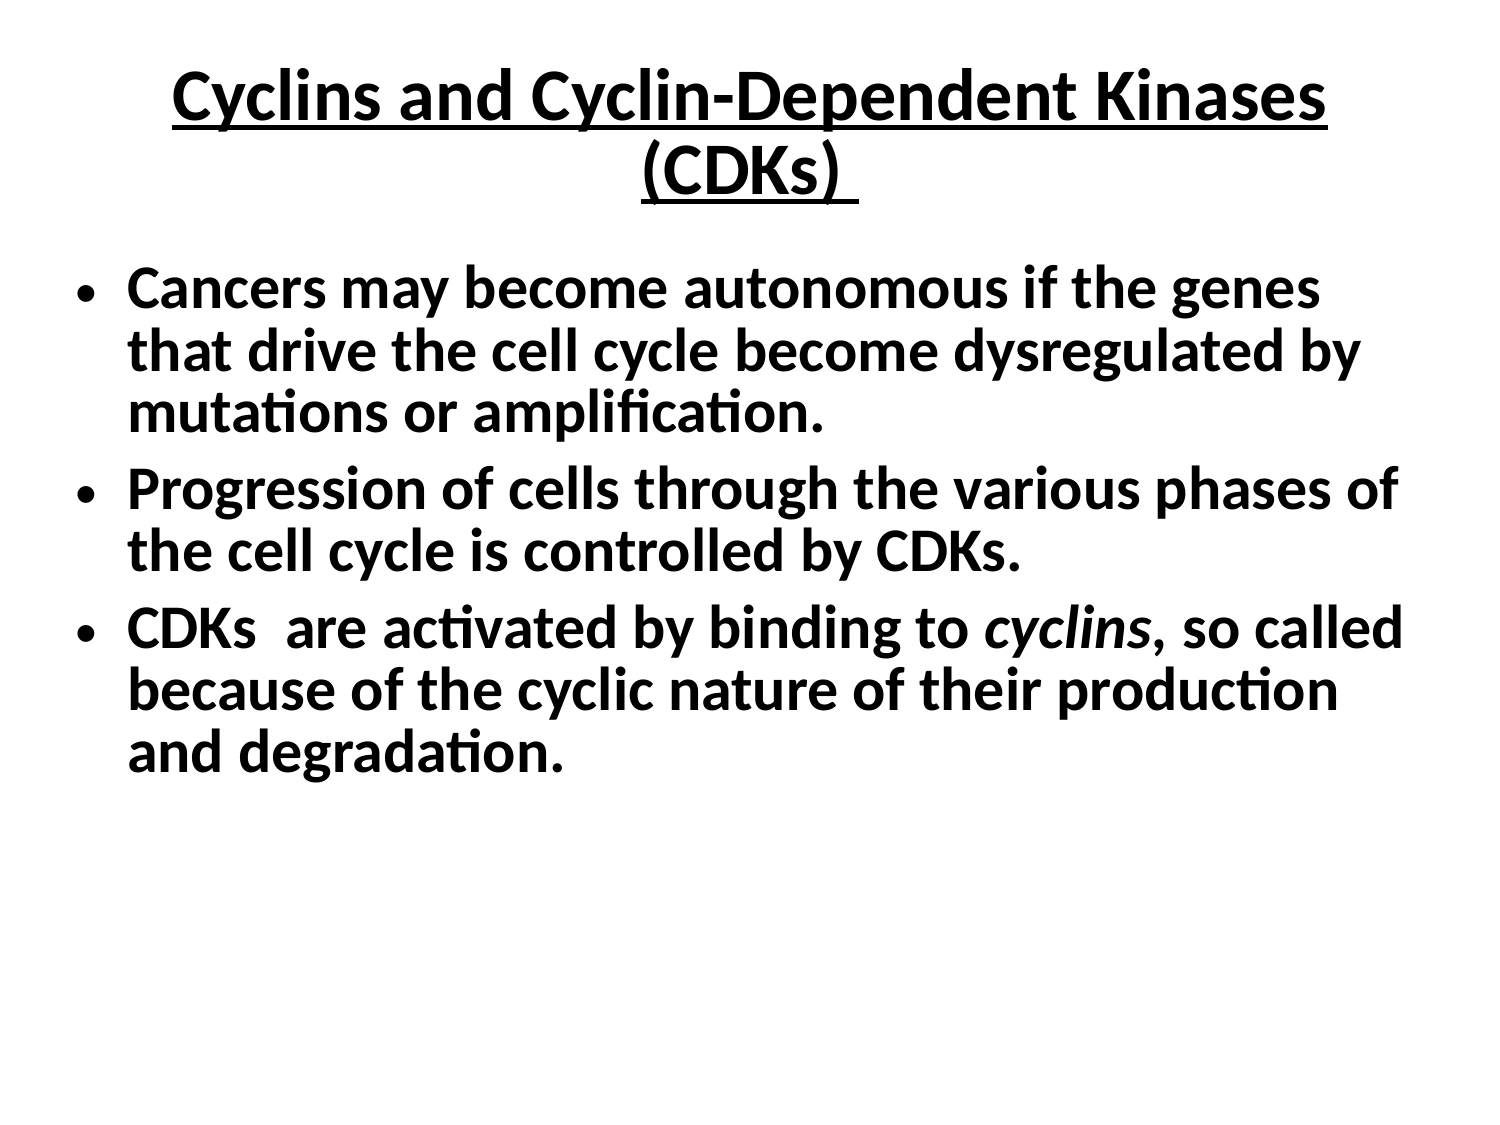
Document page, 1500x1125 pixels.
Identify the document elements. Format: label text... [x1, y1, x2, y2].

title Cyclins and Cyclin-Dependent Kinases (CDKs) [75, 45, 1425, 233]
list Cancers may become autonomous if the genes that drive the cell cycle become dysregulated by mutations or amplification. Progression of cells through the various phases of the cell cycle is controlled by CDKs. CDKs are activated by binding to cyclins, so called because of the cyclic nature of their production and degradation. [75, 262, 1425, 1005]
